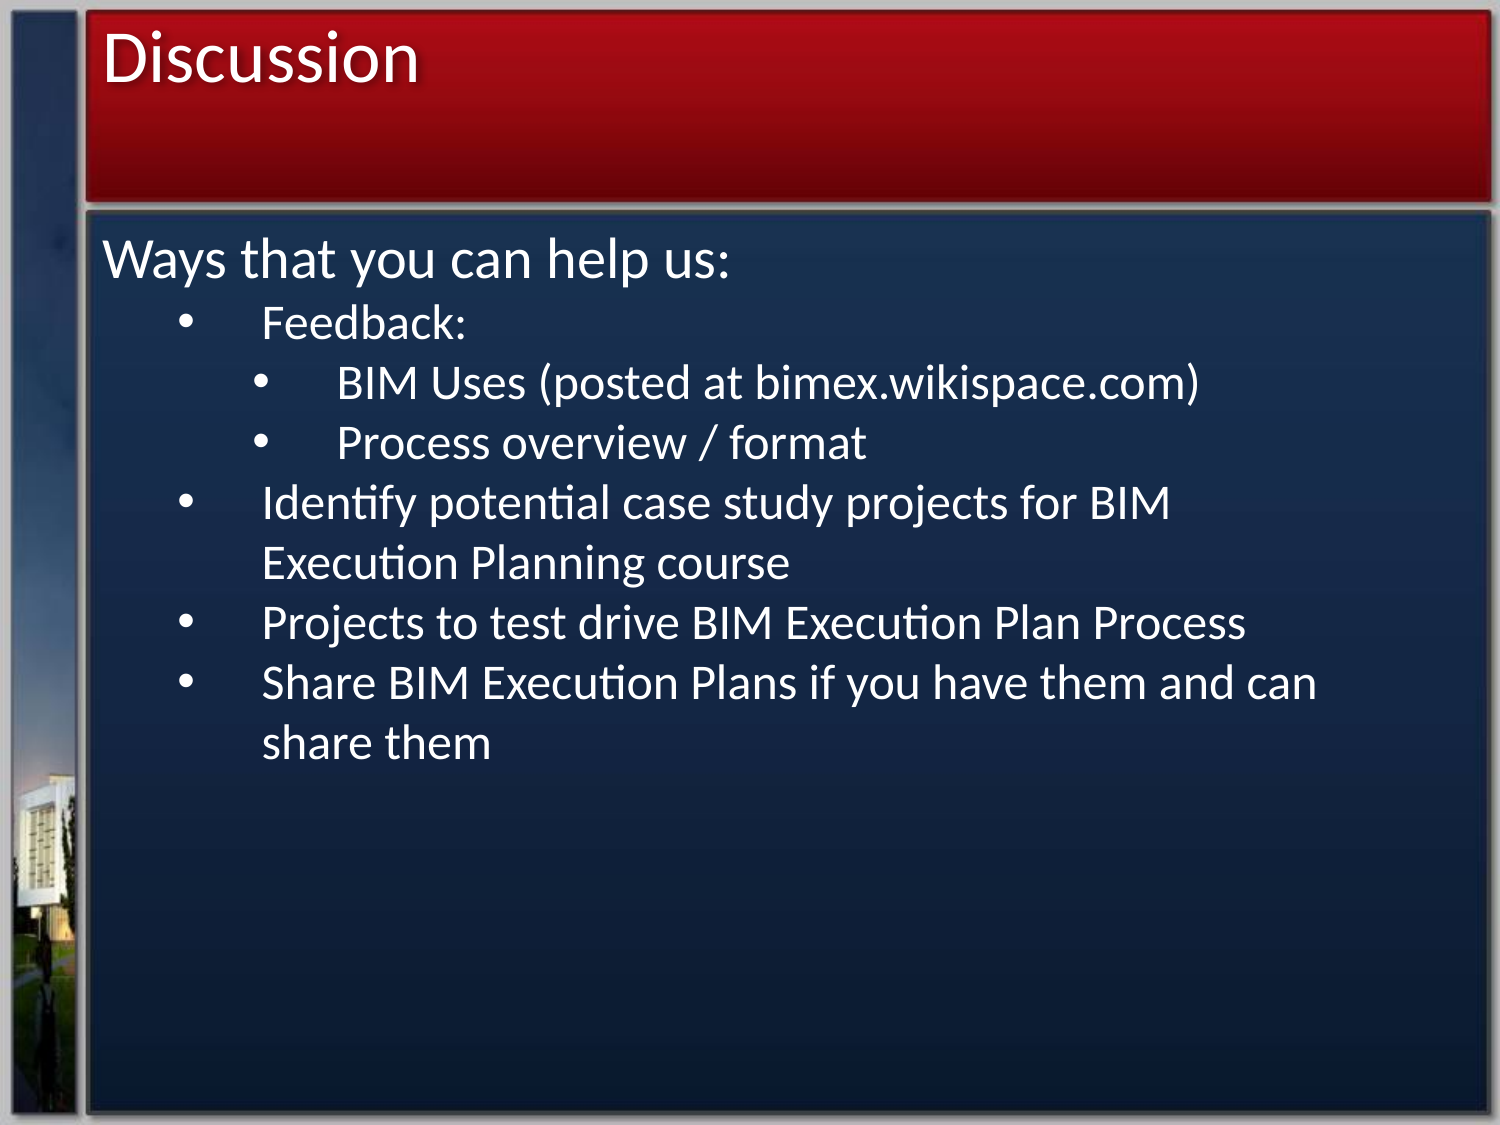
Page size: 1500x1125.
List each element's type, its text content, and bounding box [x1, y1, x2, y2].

text_box Ways that you can help us: Feedback: BIM Uses (posted at bimex.wikispace.com) Process overview / format Identify potential case study projects for BIM Execution Planning course Projects to test drive BIM Execution Plan Process Share BIM Execution Plans if you have them and can share them [87, 212, 1388, 778]
text_box Discussion [87, 0, 975, 105]
picture [0, 0, 1500, 1125]
